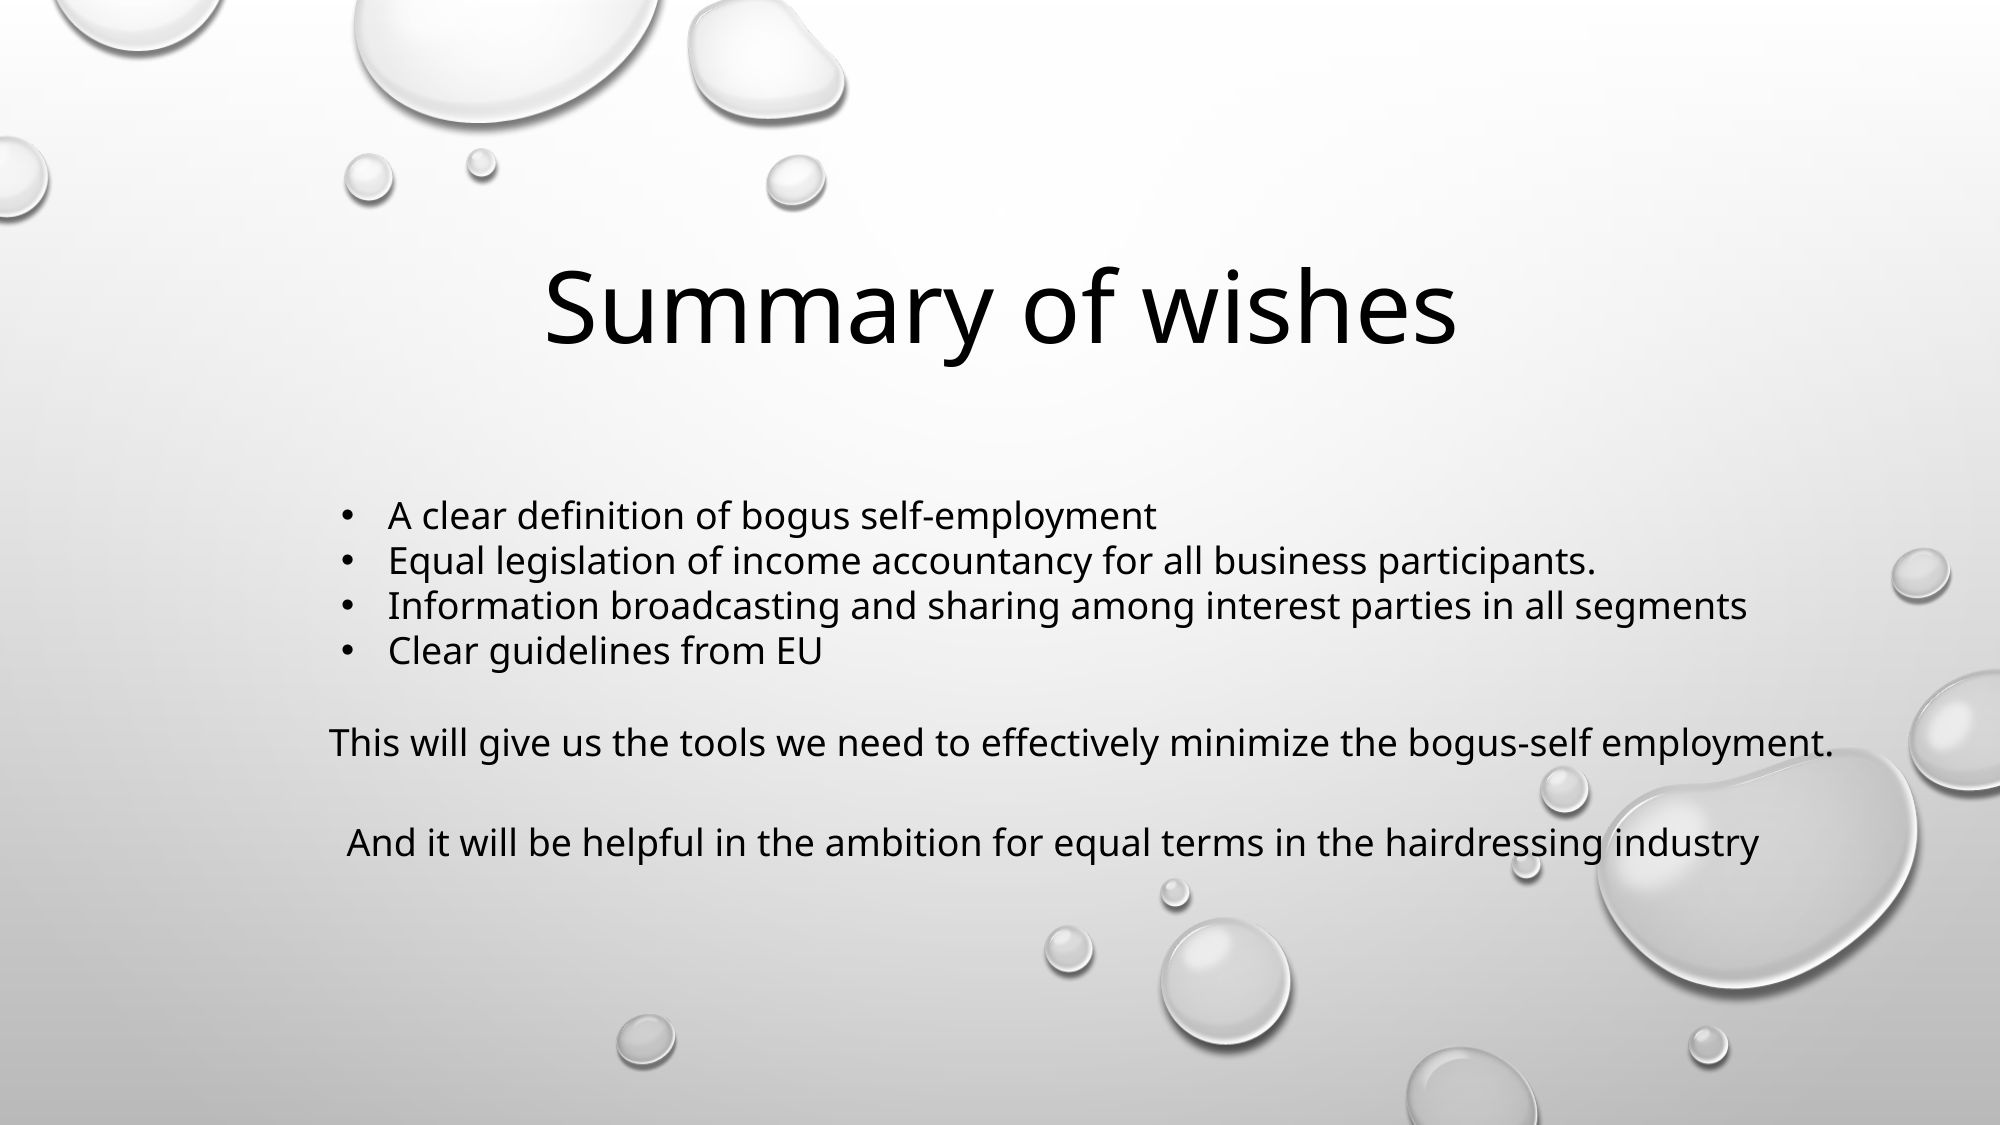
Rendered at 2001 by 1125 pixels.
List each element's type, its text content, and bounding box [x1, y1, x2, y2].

picture [0, 0, 2000, 1125]
text_box And it will be helpful in the ambition for equal terms in the hairdressing industry [331, 811, 1786, 871]
title Summary of wishes [289, 173, 1715, 374]
text_box A clear definition of bogus self-employment Equal legislation of income accountancy for all business participants. Information broadcasting and sharing among interest parties in all segments Clear guidelines from EU [326, 484, 1764, 711]
text_box This will give us the tools we need to effectively minimize the bogus-self employment. [313, 711, 1861, 772]
